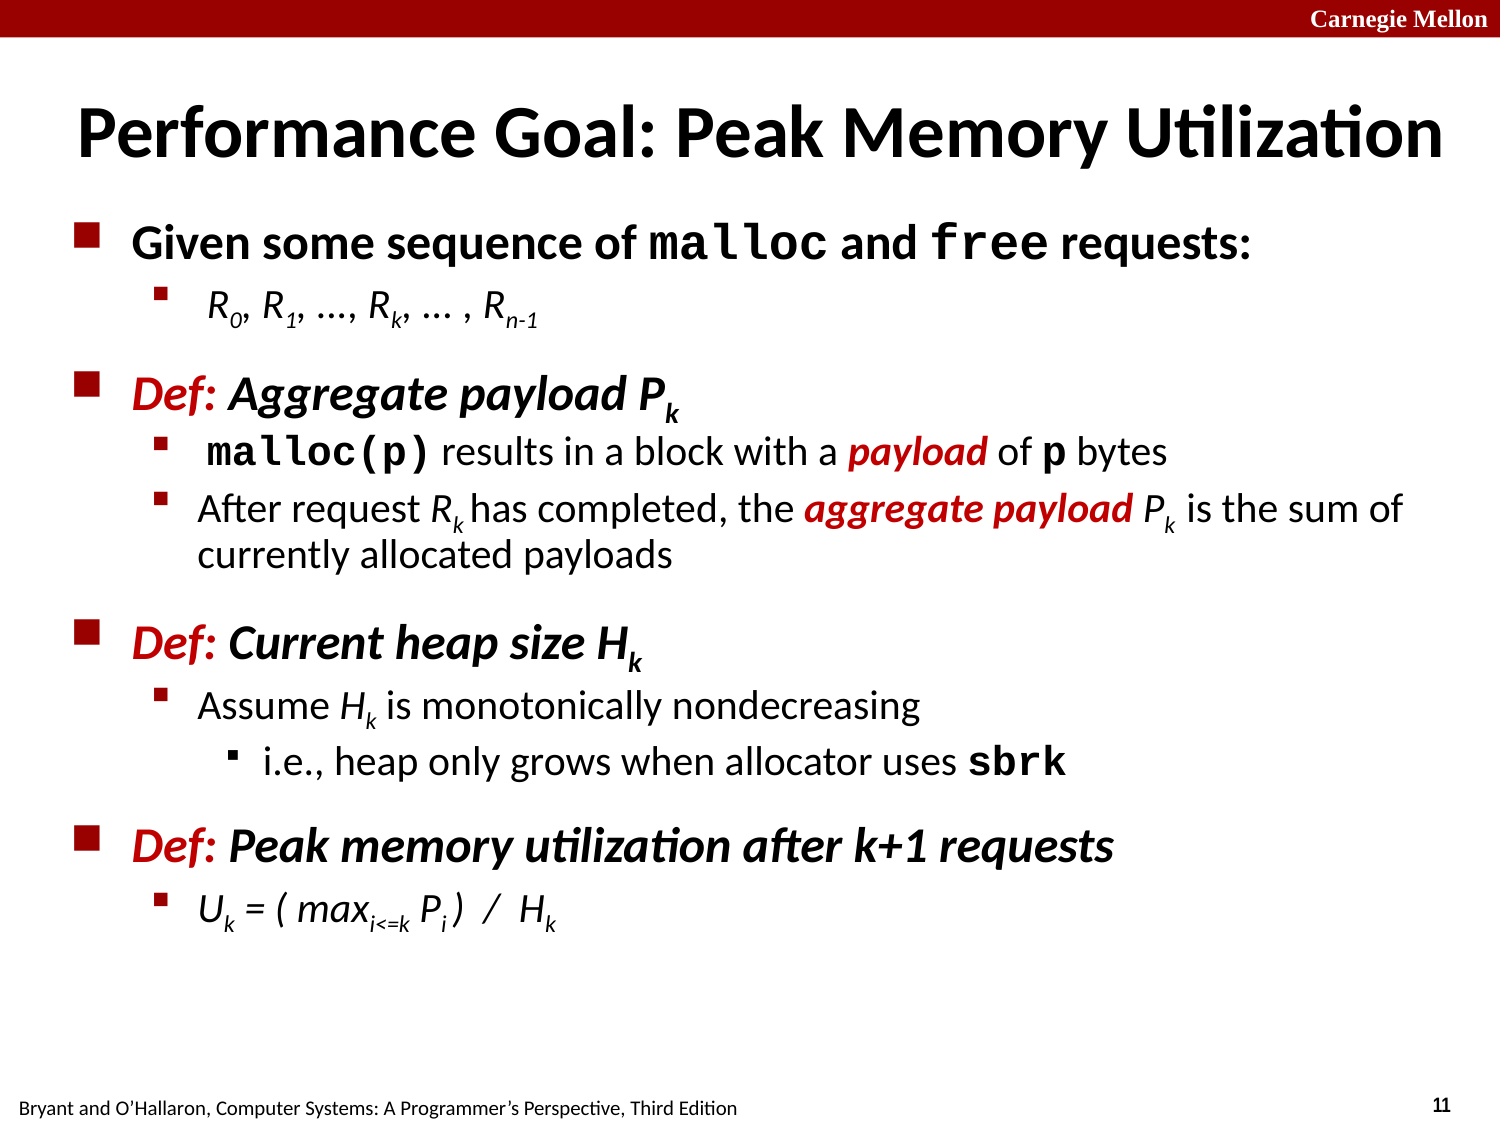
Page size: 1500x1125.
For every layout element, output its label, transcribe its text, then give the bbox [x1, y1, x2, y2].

title Performance Goal: Peak Memory Utilization [62, 37, 1490, 218]
list Given some sequence of malloc and free requests: R0, R1, ..., Rk, ... , Rn-1 Def: Aggregate payload Pk malloc(p) results in a block with a payload of p bytes After request Rk has completed, the aggregate payload Pk is the sum of currently allocated payloads Def: Current heap size Hk Assume Hk is monotonically nondecreasing i.e., heap only grows when allocator uses sbrk Def: Peak memory utilization after k+1 requests Uk = ( maxi<=k Pi ) / Hk [60, 212, 1451, 1069]
